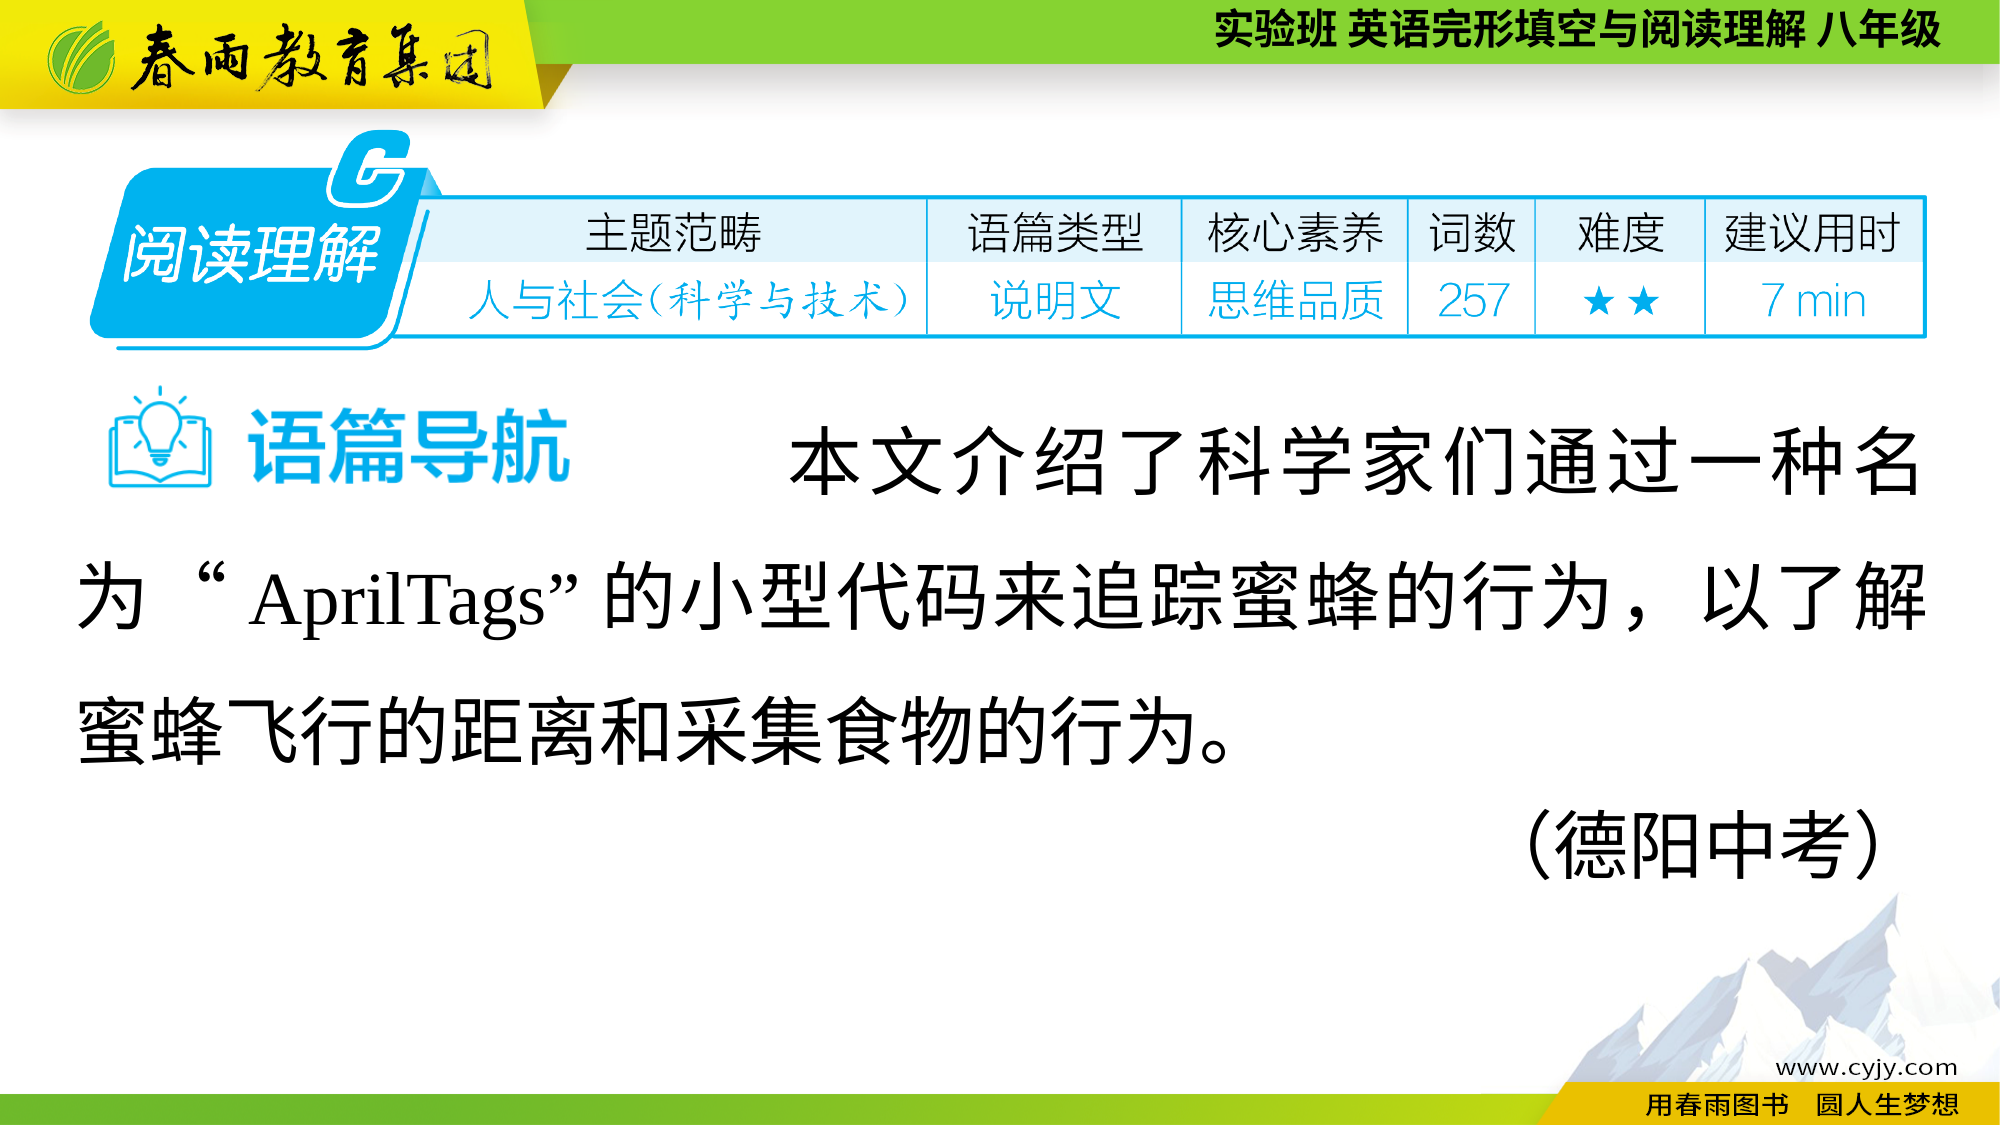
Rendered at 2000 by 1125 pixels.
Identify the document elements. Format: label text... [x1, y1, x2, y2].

list 本文介绍了科学家们通过一种名为“AprilTags”的小型代码来追踪蜜蜂的行为，以了解蜜蜂飞行的距离和采集食物的行为。 [59, 361, 1944, 745]
text_box （德阳中考） [59, 745, 1944, 896]
picture [0, 0, 2000, 1125]
